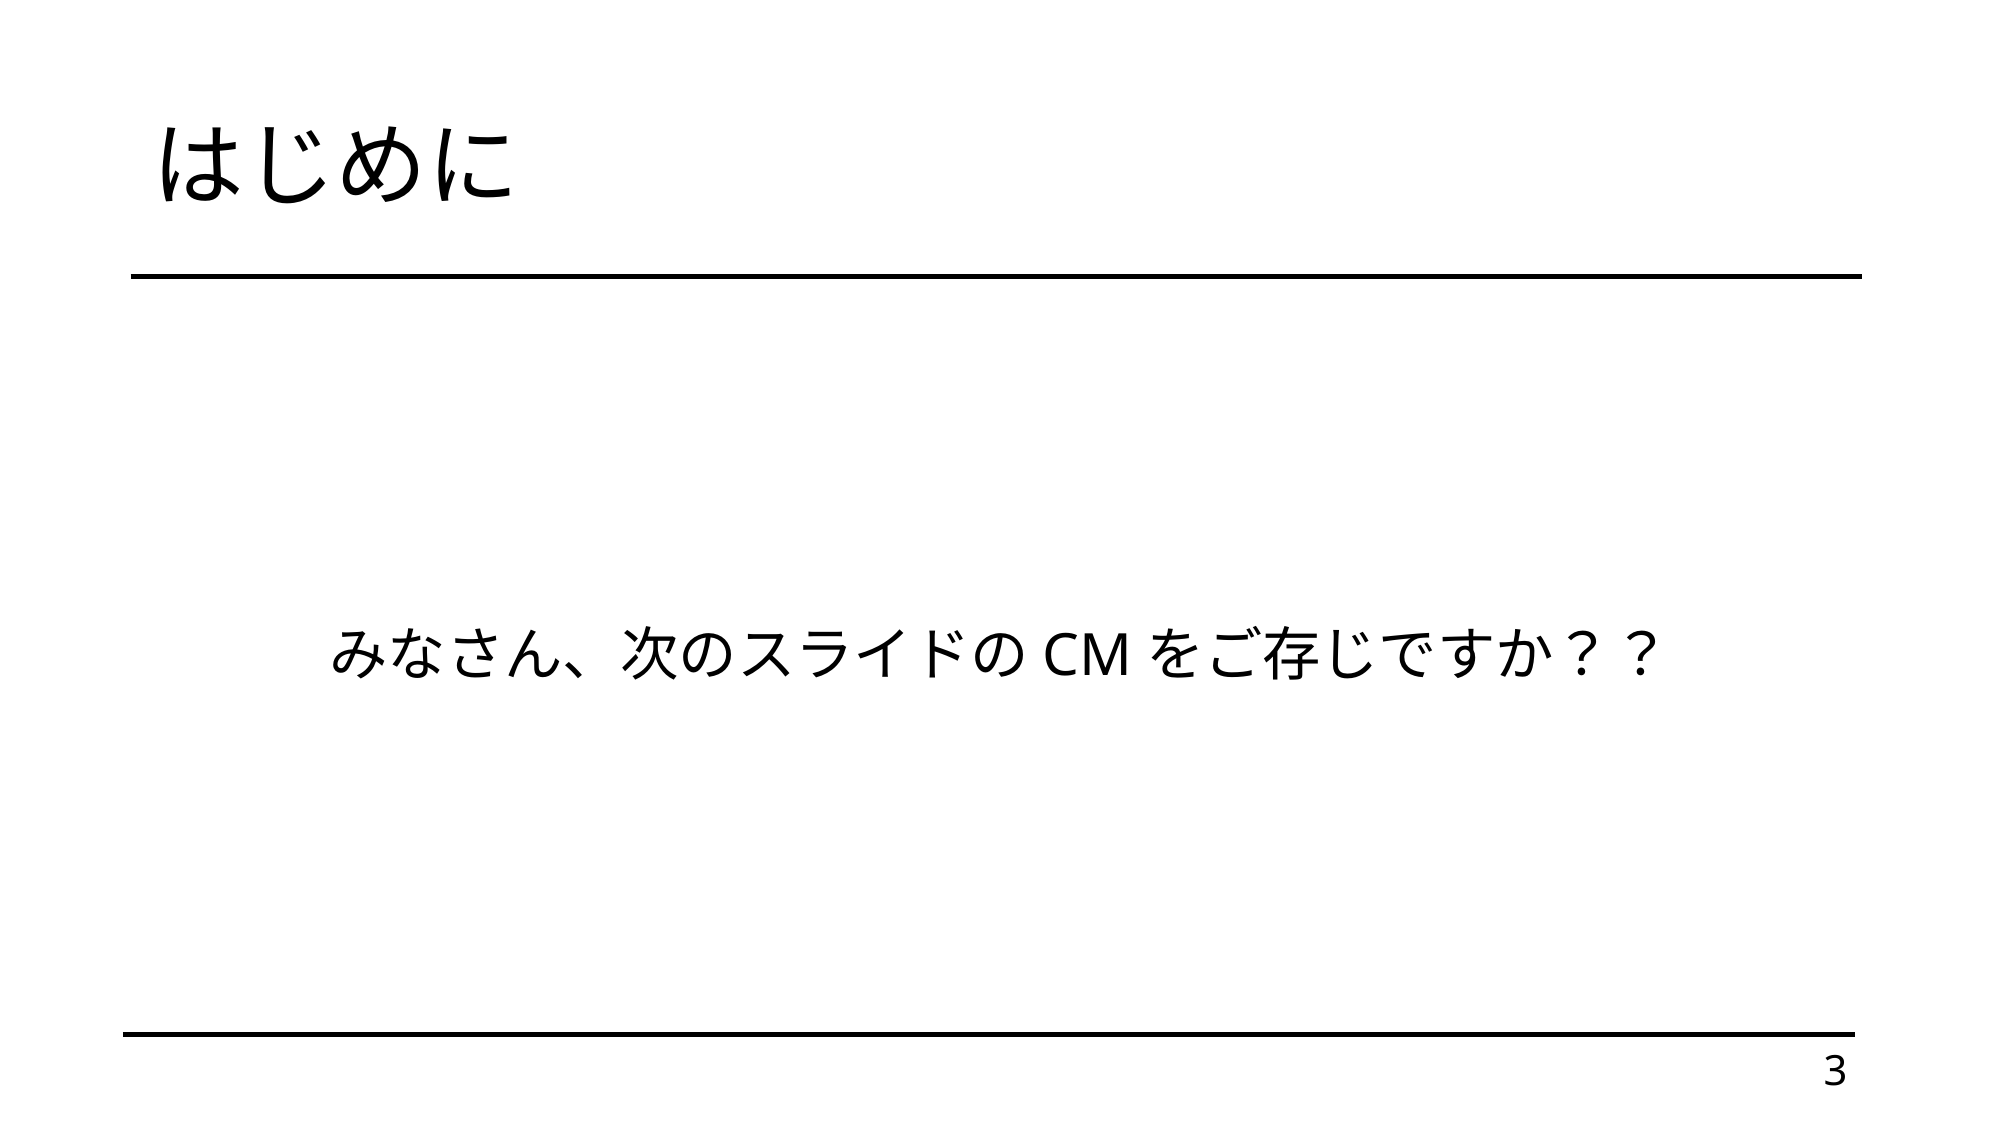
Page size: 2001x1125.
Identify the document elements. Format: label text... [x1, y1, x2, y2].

list みなさん、次のスライドのCMをご存じですか？？ [137, 299, 1863, 1014]
slide_number 3 [1412, 1042, 1863, 1103]
title はじめに [137, 59, 1863, 276]
